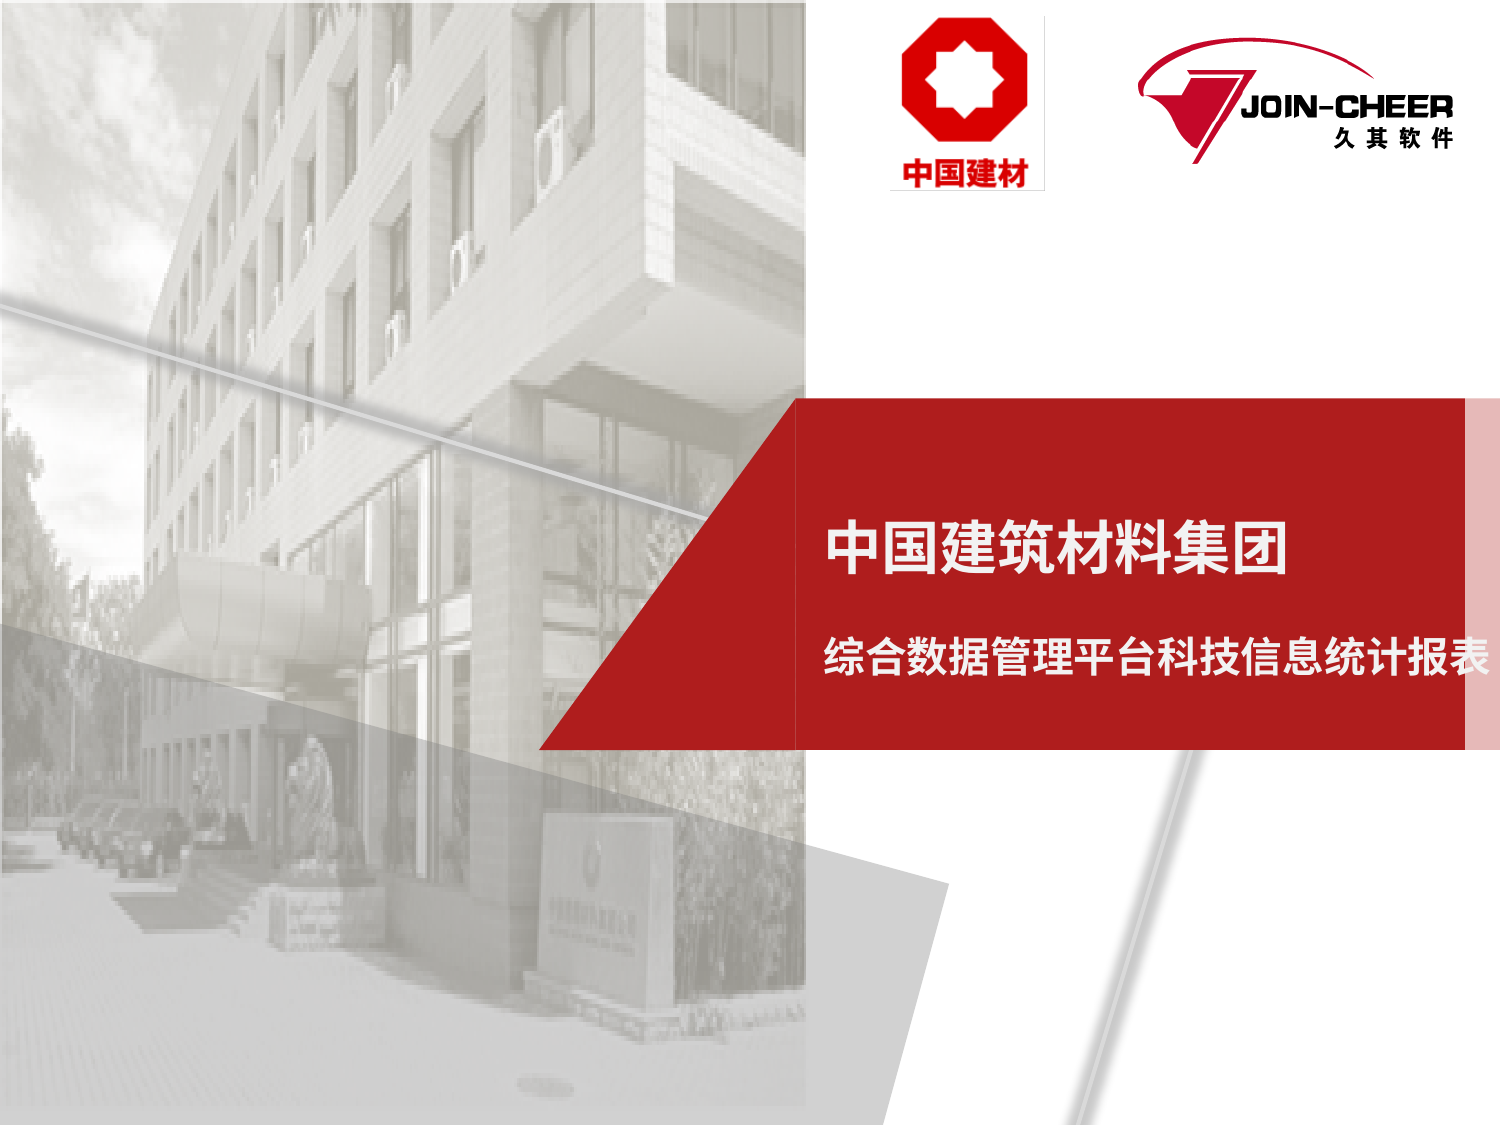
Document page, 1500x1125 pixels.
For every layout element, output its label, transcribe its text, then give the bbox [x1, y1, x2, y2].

picture [890, 16, 1046, 192]
picture [1138, 37, 1453, 164]
text_box 中国建筑材料集团 综合数据管理平台科技信息统计报表 [808, 433, 1500, 689]
